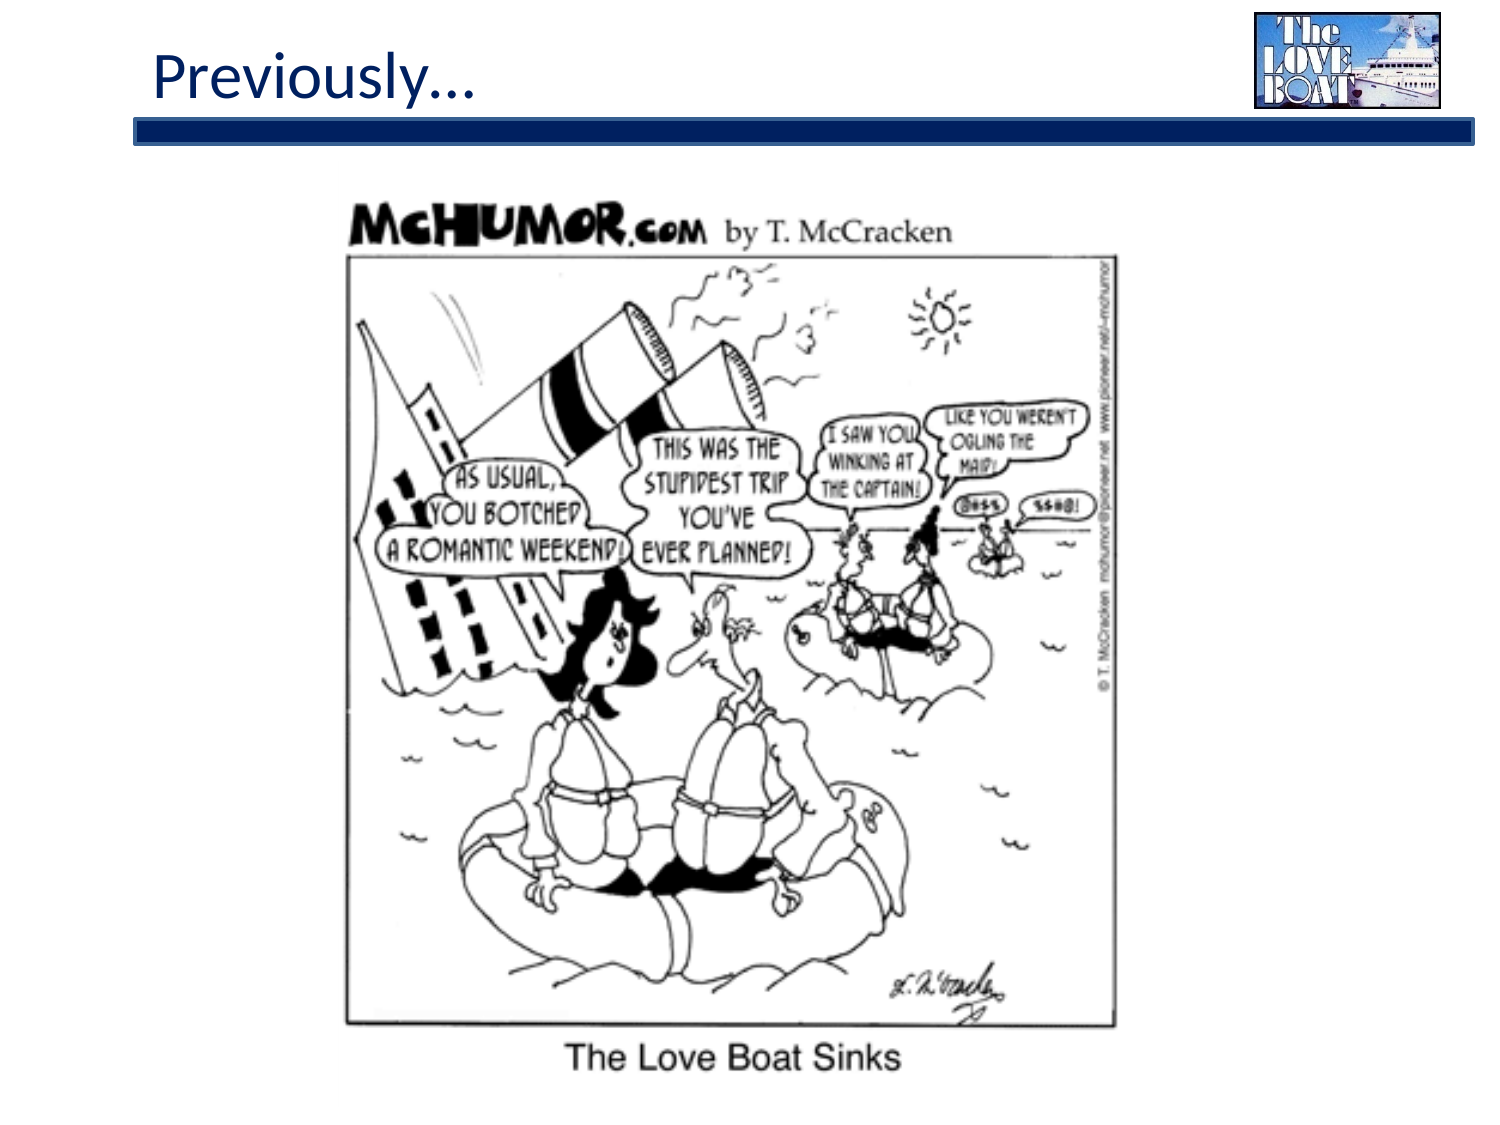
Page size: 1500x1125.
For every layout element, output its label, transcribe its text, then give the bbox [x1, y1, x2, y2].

text_box Previously… [137, 24, 1463, 120]
picture [1254, 12, 1441, 24]
picture [337, 161, 1163, 1107]
